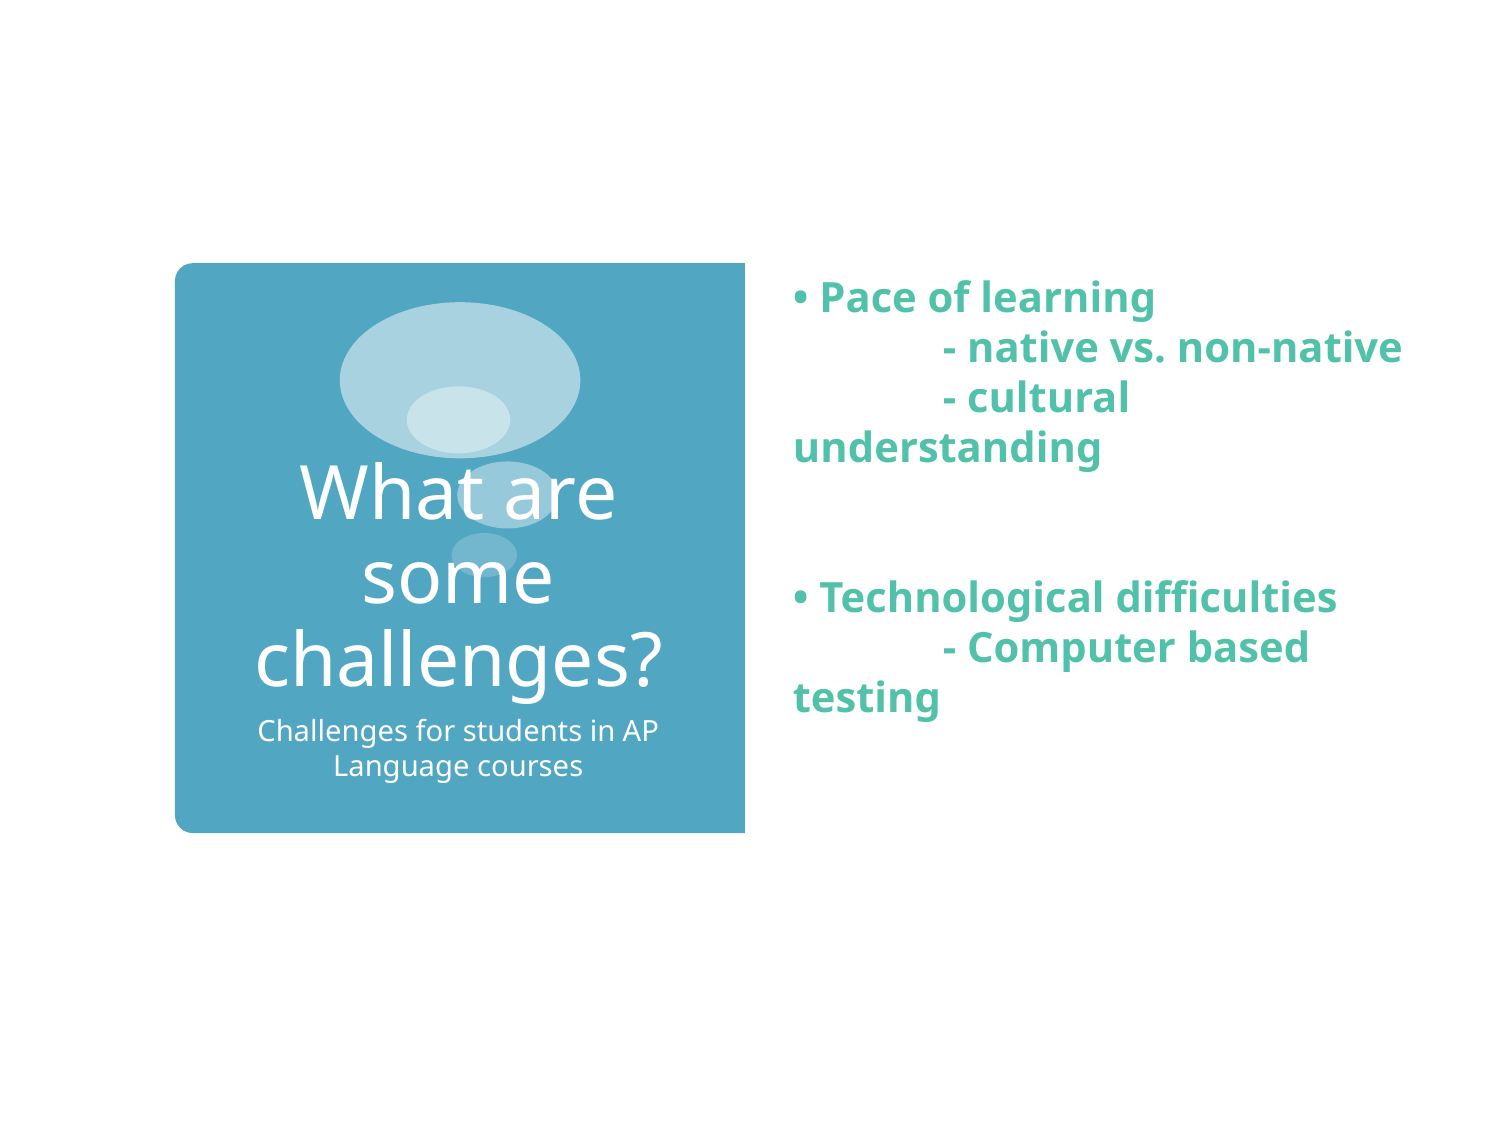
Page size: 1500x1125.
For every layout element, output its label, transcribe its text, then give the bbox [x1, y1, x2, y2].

text_box • Pace of learning - native vs. non-native - cultural understanding • Technological difficulties - Computer based testing [778, 263, 1426, 819]
title What are some challenges? [189, 510, 728, 702]
subtitle Challenges for students in AP Language courses [189, 712, 728, 800]
